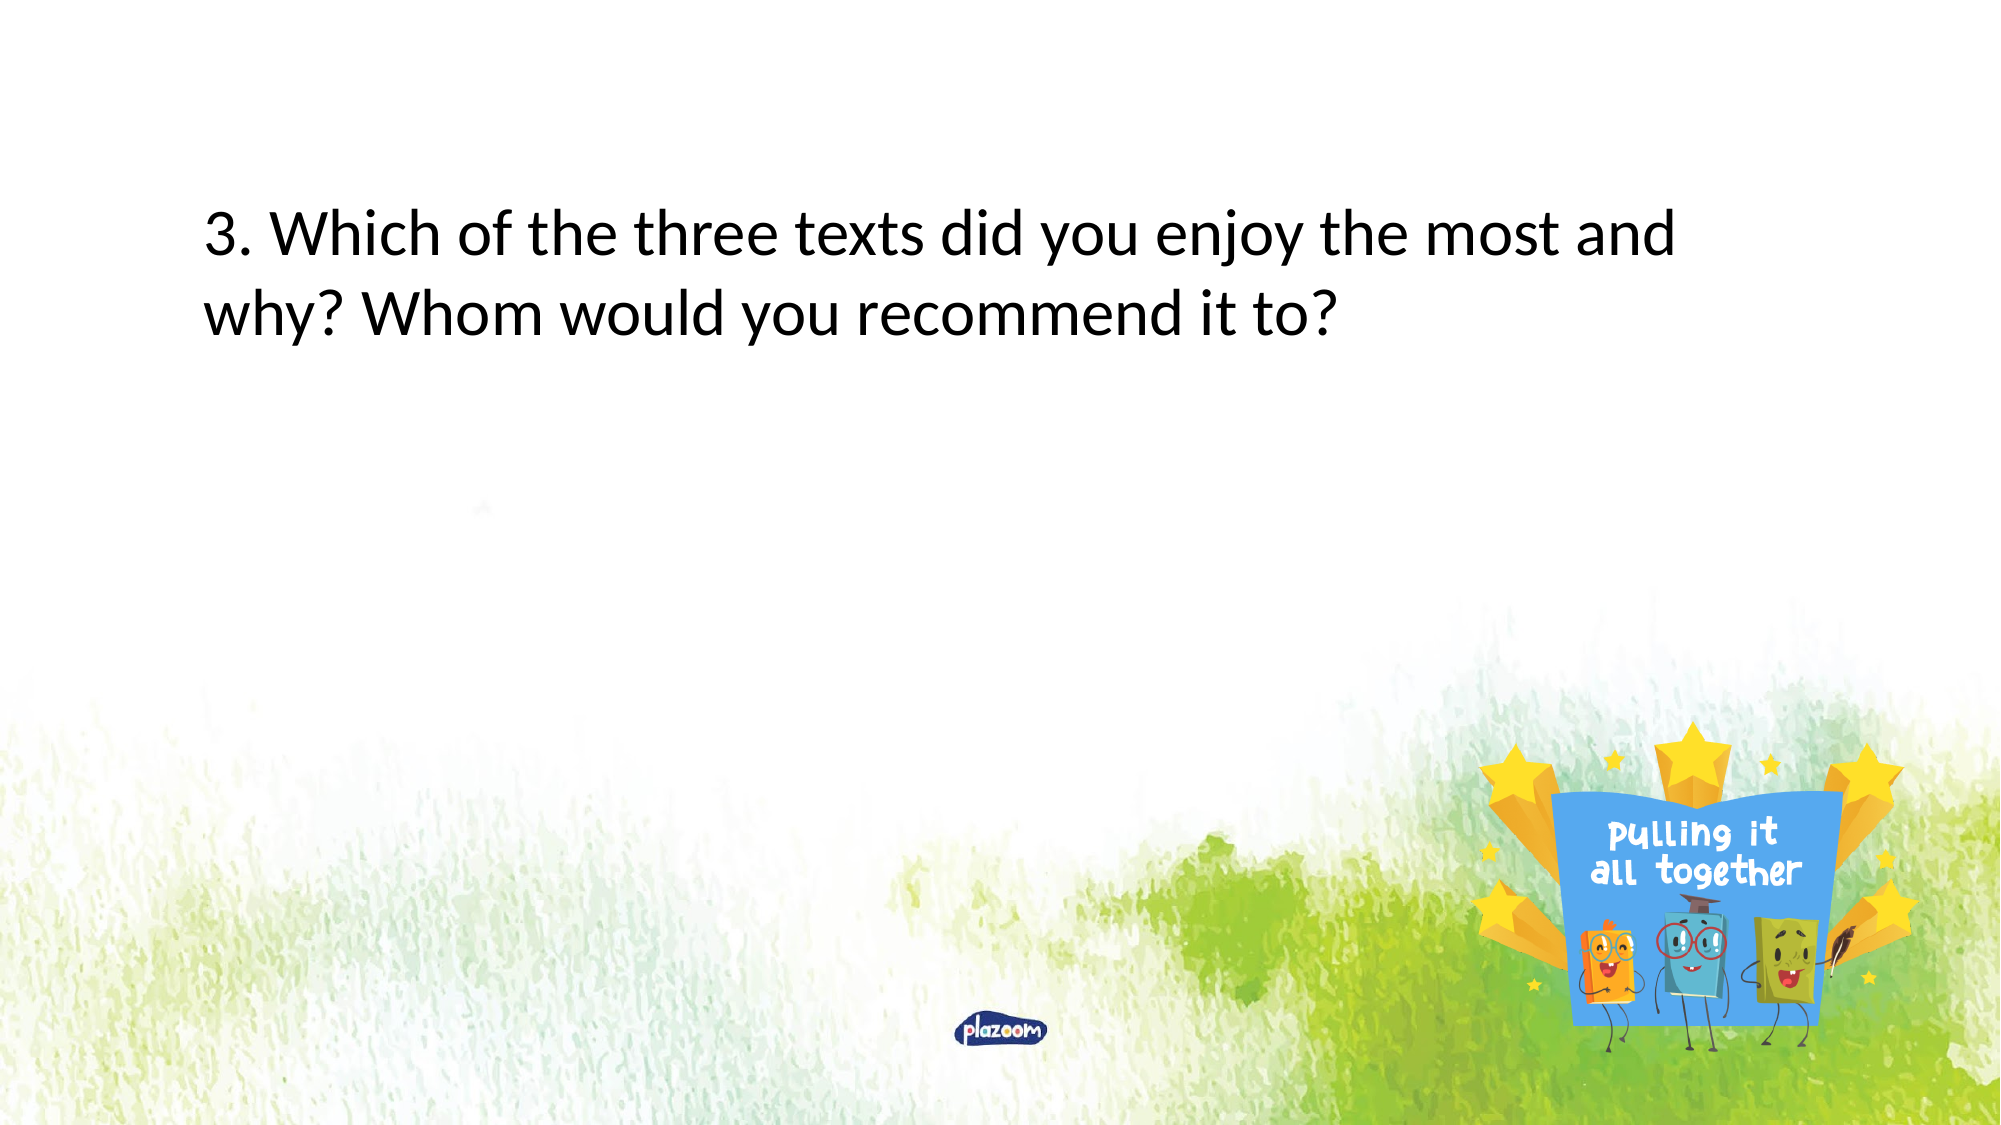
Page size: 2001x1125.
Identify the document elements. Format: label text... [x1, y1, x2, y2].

picture [0, 0, 2000, 1125]
text_box 3. Which of the three texts did you enjoy the most and why? Whom would you recommend it to? [189, 181, 1907, 357]
